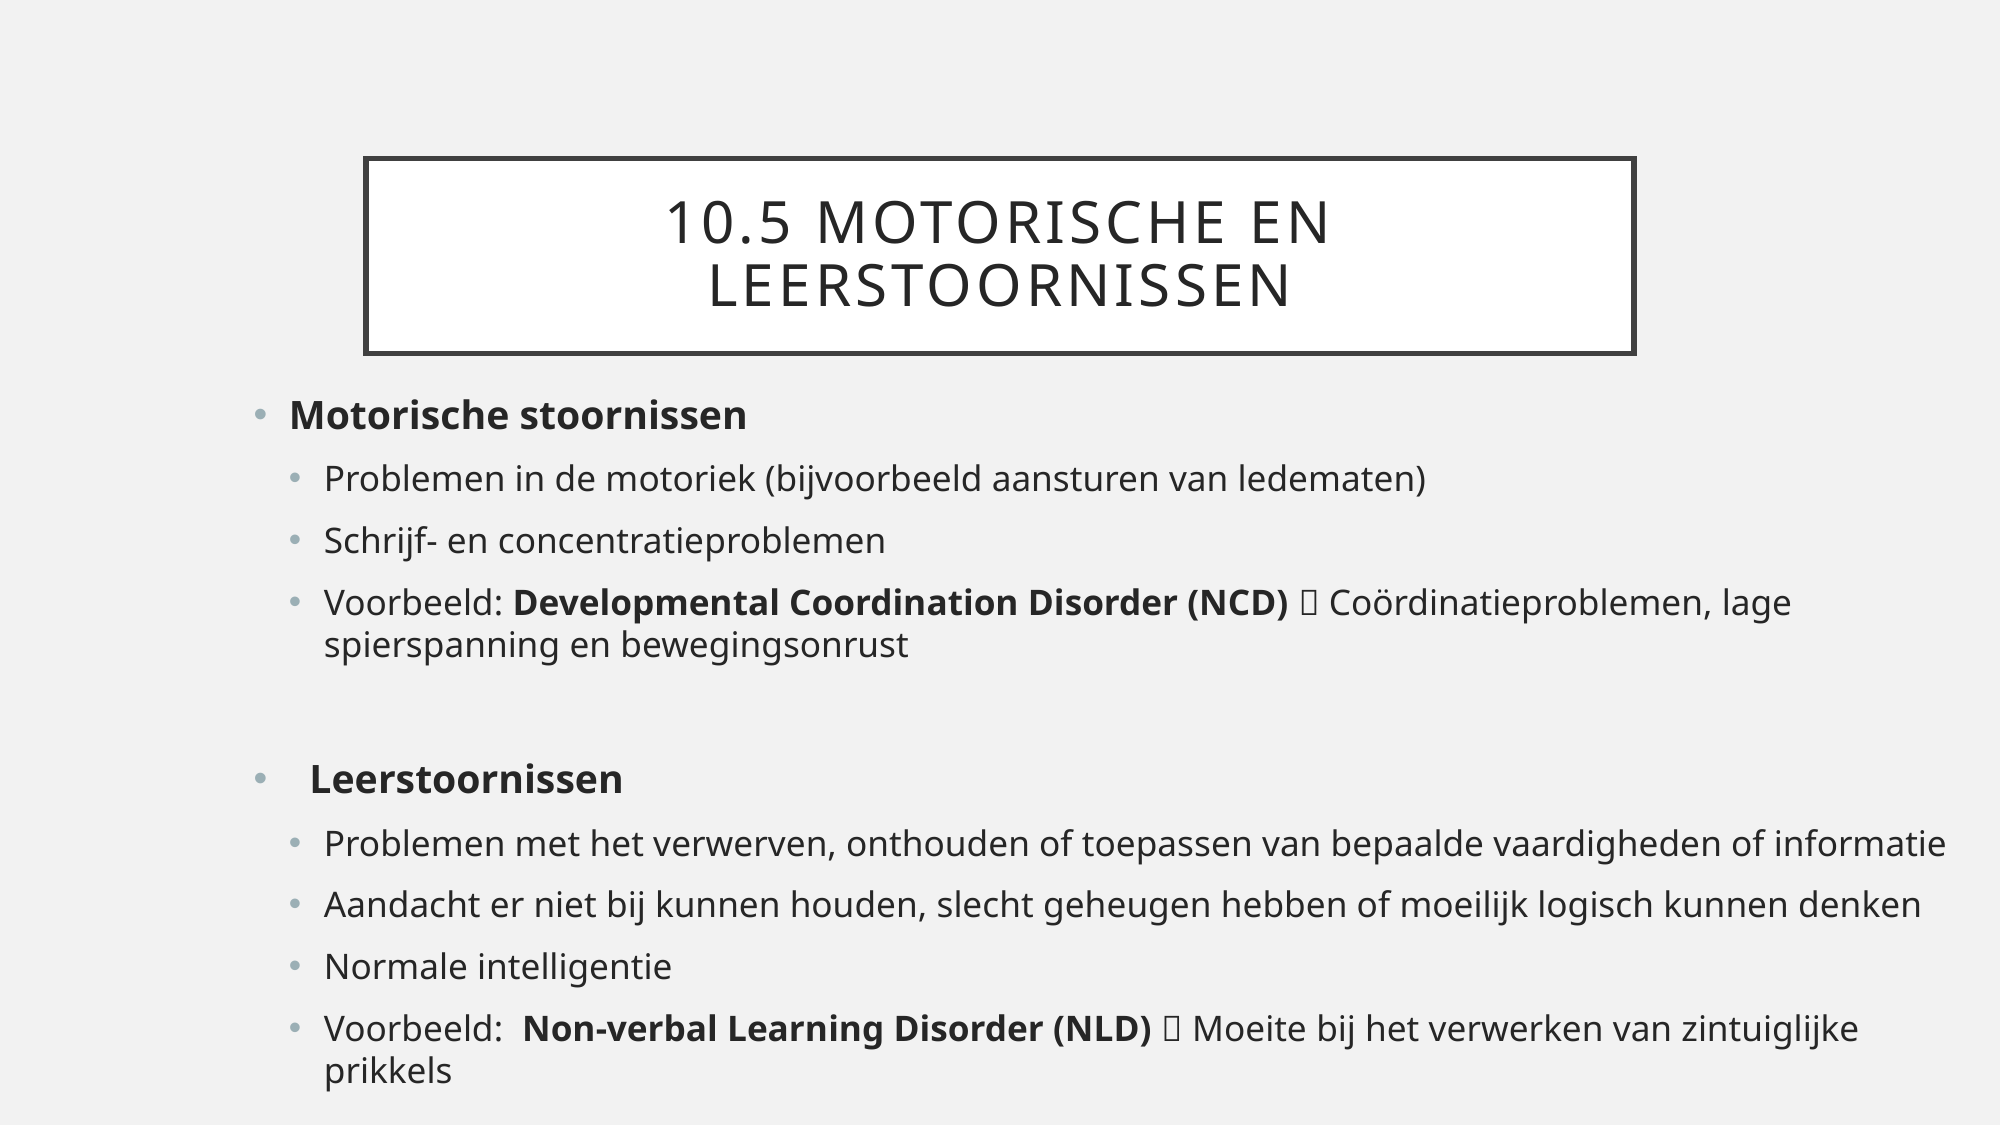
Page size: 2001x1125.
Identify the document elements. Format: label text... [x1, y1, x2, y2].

list Motorische stoornissen Problemen in de motoriek (bijvoorbeeld aansturen van ledematen) Schrijf- en concentratieproblemen Voorbeeld: Developmental Coordination Disorder (NCD)  Coördinatieproblemen, lage spierspanning en bewegingsonrust Leerstoornissen Problemen met het verwerven, onthouden of toepassen van bepaalde vaardigheden of informatie Aandacht er niet bij kunnen houden, slecht geheugen hebben of moeilijk logisch kunnen denken Normale intelligentie Voorbeeld: Non-verbal Learning Disorder (NLD)  Moeite bij het verwerken van zintuiglijke prikkels [238, 382, 1968, 1125]
title 10.5 Motorische en leerstoornissen [363, 156, 1637, 356]
